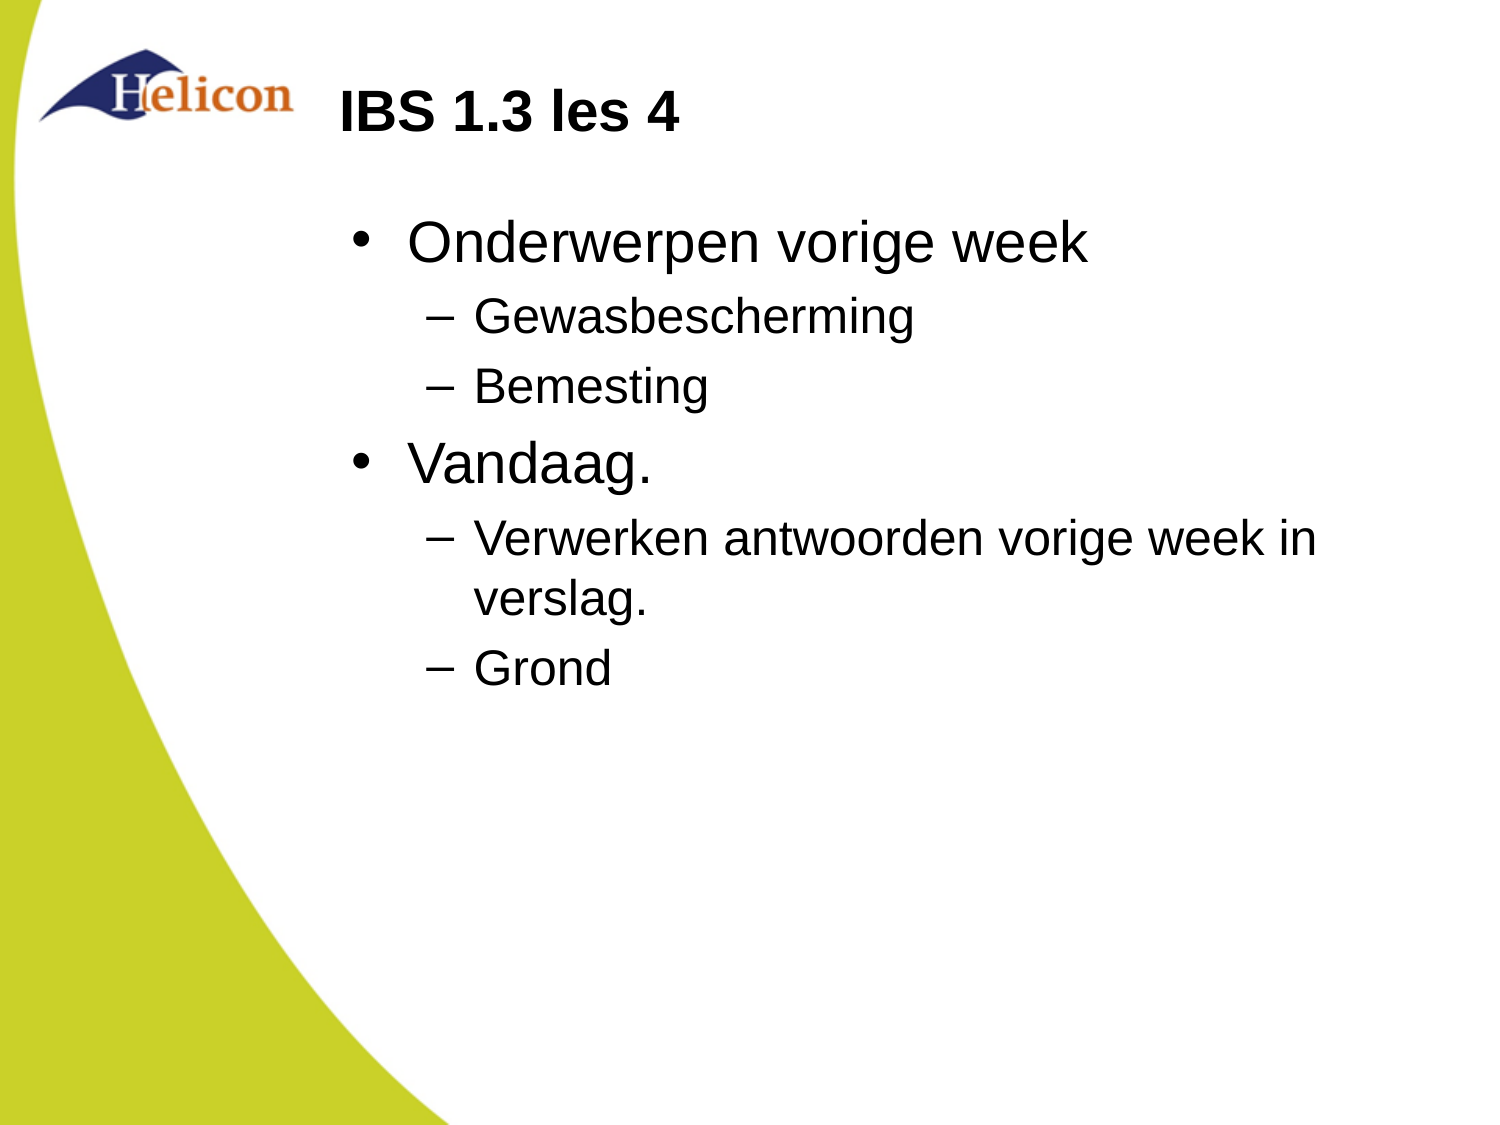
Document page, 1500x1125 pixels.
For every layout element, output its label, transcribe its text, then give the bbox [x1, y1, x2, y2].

picture [0, 0, 1500, 1125]
list Onderwerpen vorige week Gewasbescherming Bemesting Vandaag. Verwerken antwoorden vorige week in verslag. Grond [336, 196, 1425, 1005]
title IBS 1.3 les 4 [324, 54, 1415, 161]
